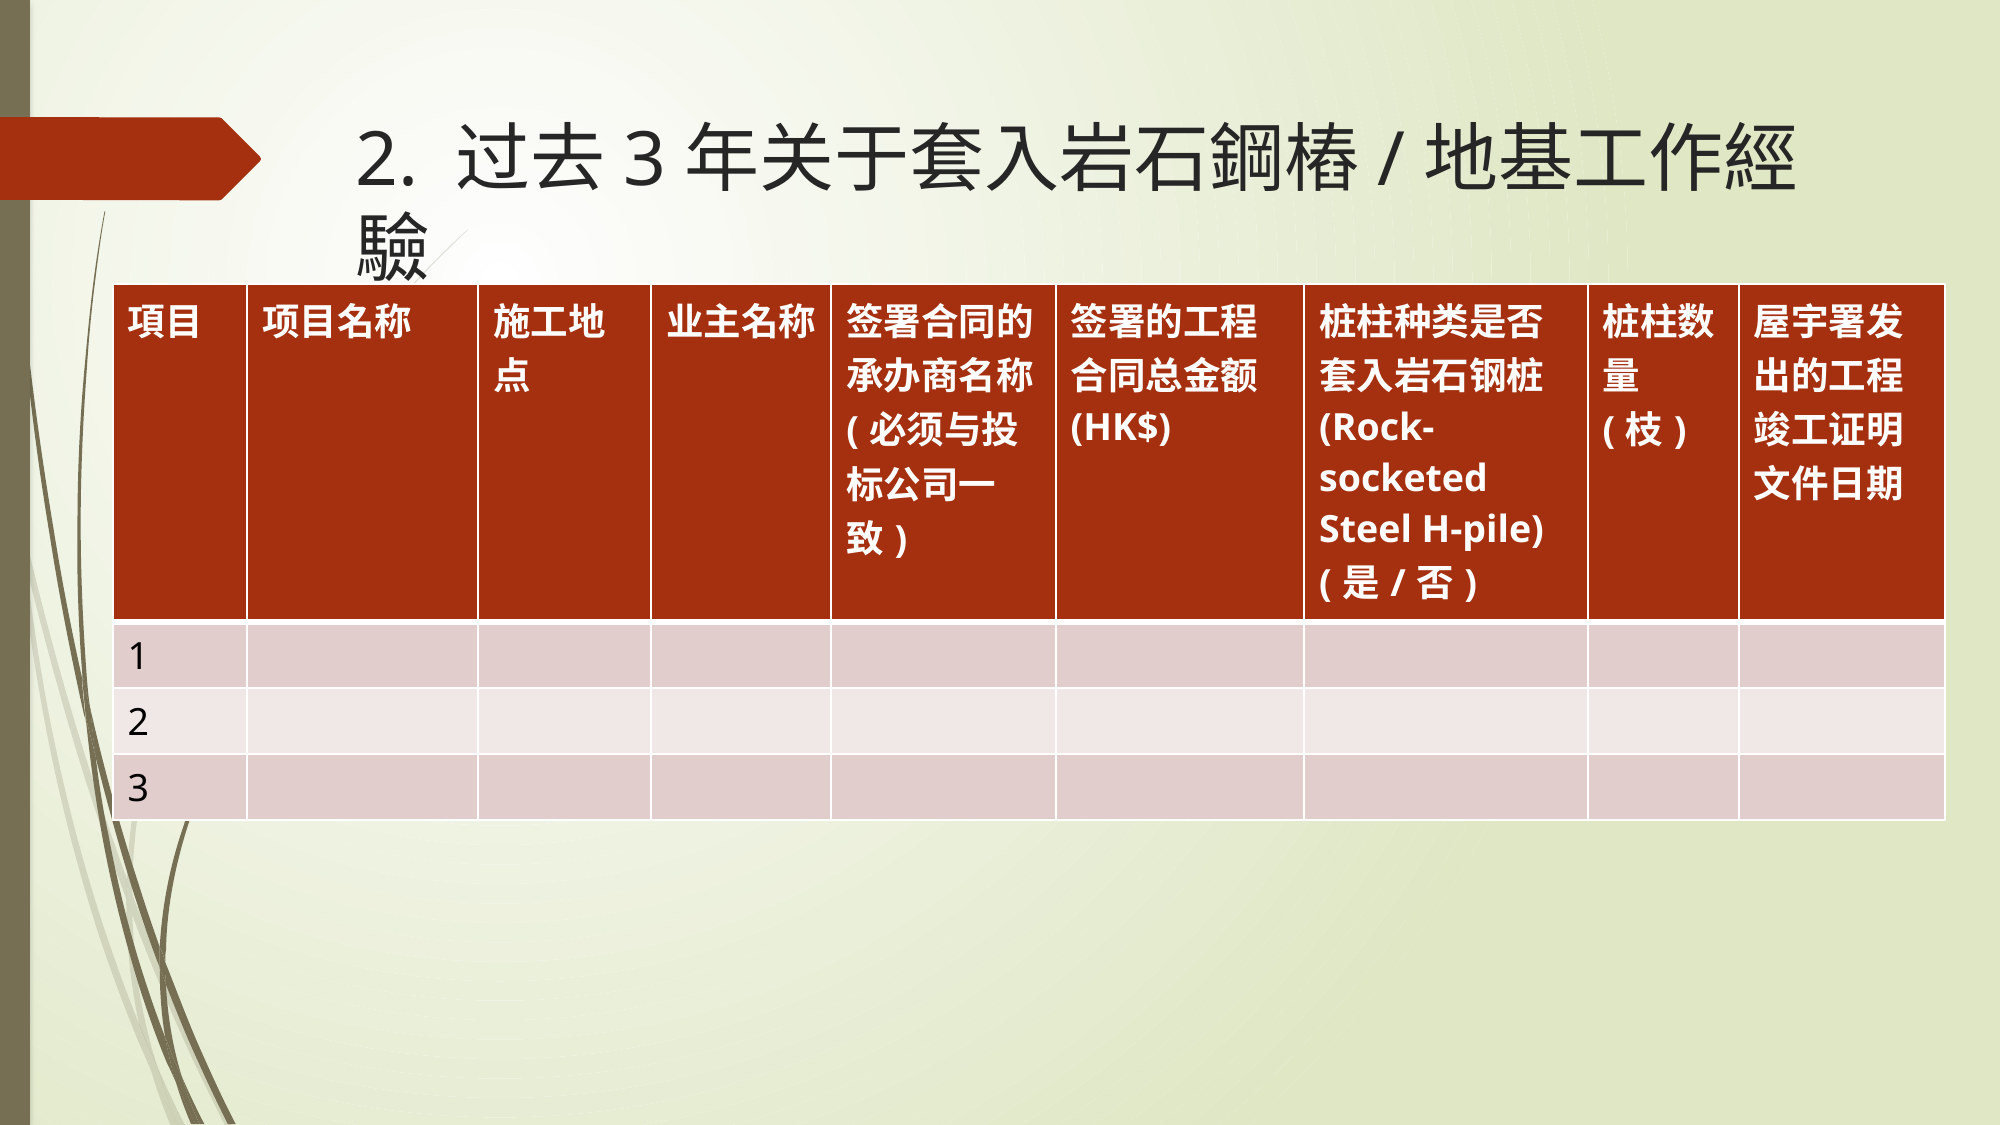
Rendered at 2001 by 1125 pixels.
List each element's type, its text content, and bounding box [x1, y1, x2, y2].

table_header 桩柱种类是否套入岩石钢桩 (Rock-socketed Steel H-pile) (是/否) [1305, 285, 1587, 619]
table_header 施工地点 [479, 285, 650, 619]
table_cell 2 [114, 689, 246, 753]
table_cell [652, 625, 830, 687]
table_cell [479, 755, 650, 819]
table_header 业主名称 [652, 285, 830, 619]
table_header 项目名称 [248, 285, 477, 619]
table_cell [1057, 689, 1303, 753]
table_cell [652, 689, 830, 753]
table_cell [832, 689, 1055, 753]
table_cell [832, 755, 1055, 819]
table_cell [1305, 755, 1587, 819]
table_cell [479, 689, 650, 753]
table_cell [1305, 625, 1587, 687]
table_header 签署的工程合同总金额 (HK$) [1057, 285, 1303, 619]
table_cell [1740, 755, 1944, 819]
table_header 屋宇署发出的工程竣工证明文件日期 [1740, 285, 1944, 619]
table_cell 3 [114, 755, 246, 819]
table_cell [832, 625, 1055, 687]
table_header 項目 [114, 285, 246, 619]
table_cell [479, 625, 650, 687]
table_cell [1589, 625, 1738, 687]
table_cell [1740, 689, 1944, 753]
table_cell [1589, 689, 1738, 753]
table_cell [248, 625, 477, 687]
table_cell [1057, 625, 1303, 687]
table_cell [1589, 755, 1738, 819]
table_cell [1740, 625, 1944, 687]
table_cell [1305, 689, 1587, 753]
table_cell [1057, 755, 1303, 819]
table_cell [248, 689, 477, 753]
table_cell [652, 755, 830, 819]
table_header 签署合同的承办商名称 (必须与投标公司一致) [832, 285, 1055, 619]
table_cell [248, 755, 477, 819]
table_header 桩柱数量 (枝) [1589, 285, 1738, 619]
table_cell 1 [114, 625, 246, 687]
title 2. 过去3年关于套入岩石鋼樁/地基工作經驗 [340, 102, 1888, 283]
